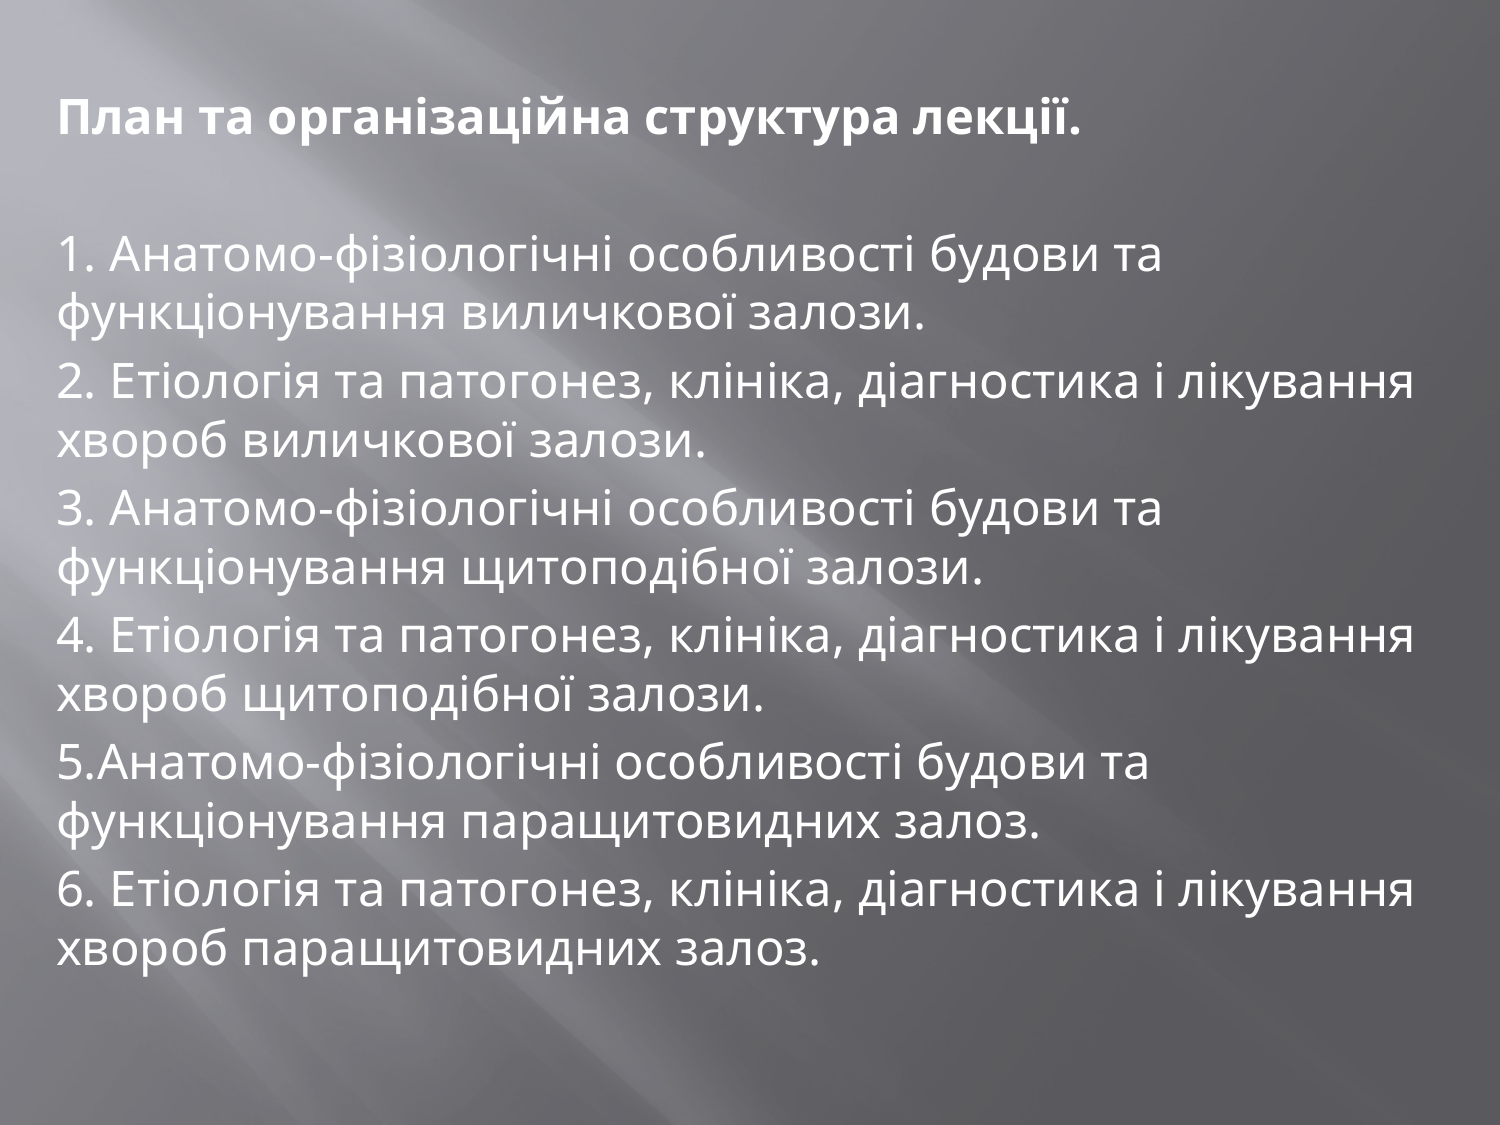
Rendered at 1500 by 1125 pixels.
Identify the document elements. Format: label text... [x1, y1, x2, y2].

subtitle План та організаційна структура лекції. 1. Анатомо-фізіологічні особливості будови та функціонування виличкової залози. 2. Етіологія та патогонез, клініка, діагностика і лікування хвороб виличкової залози. 3. Анатомо-фізіологічні особливості будови та функціонування щитоподібної залози. 4. Етіологія та патогонез, клініка, діагностика і лікування хвороб щитоподібної залози. 5.Анатомо-фізіологічні особливості будови та функціонування паращитовидних залоз. 6. Етіологія та патогонез, клініка, діагностика і лікування хвороб паращитовидних залоз. [41, 78, 1459, 988]
